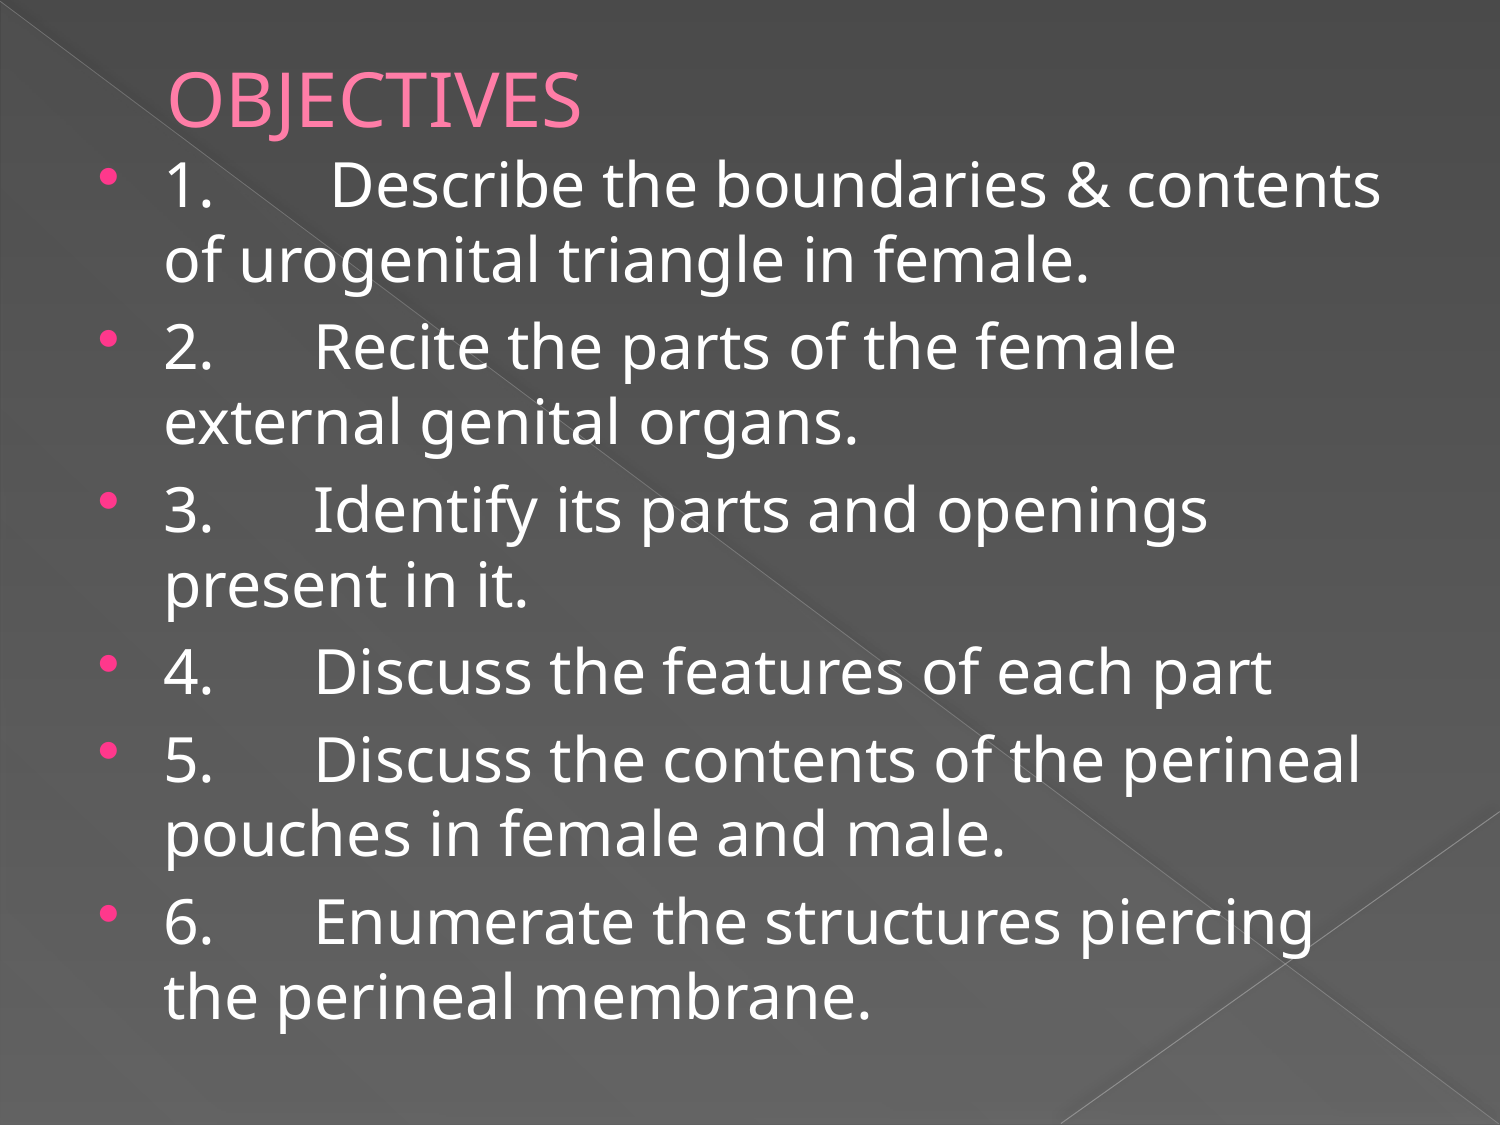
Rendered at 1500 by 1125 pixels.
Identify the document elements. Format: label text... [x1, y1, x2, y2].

title OBJECTIVES [75, 43, 1425, 137]
list 1. Describe the boundaries & contents of urogenital triangle in female. 2. Recite the parts of the female external genital organs. 3. Identify its parts and openings present in it. 4. Discuss the features of each part 5. Discuss the contents of the perineal pouches in female and male. 6. Enumerate the structures piercing the perineal membrane. [75, 137, 1425, 1125]
